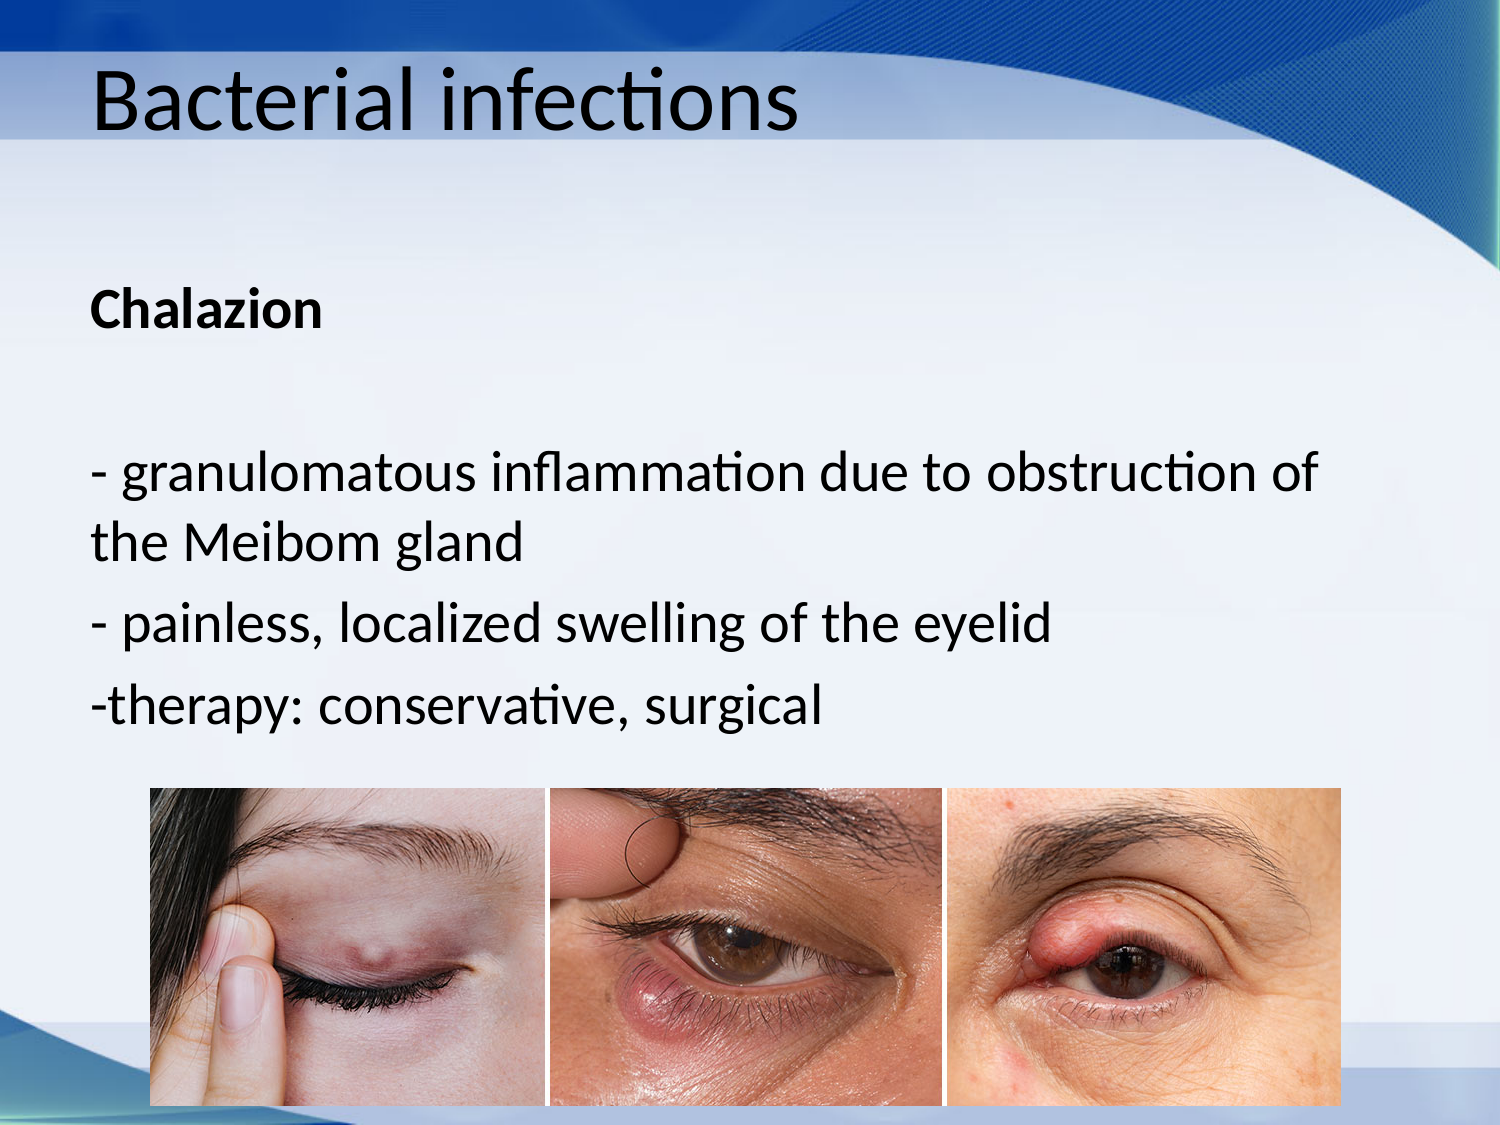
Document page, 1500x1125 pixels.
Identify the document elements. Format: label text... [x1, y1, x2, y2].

picture [0, 0, 1500, 1125]
list Chalazion - granulomatous inflammation due to obstruction of the Meibom gland - painless, localized swelling of the eyelid -therapy: conservative, surgical [75, 262, 1425, 1005]
title Bacterial infections [76, 0, 1427, 188]
